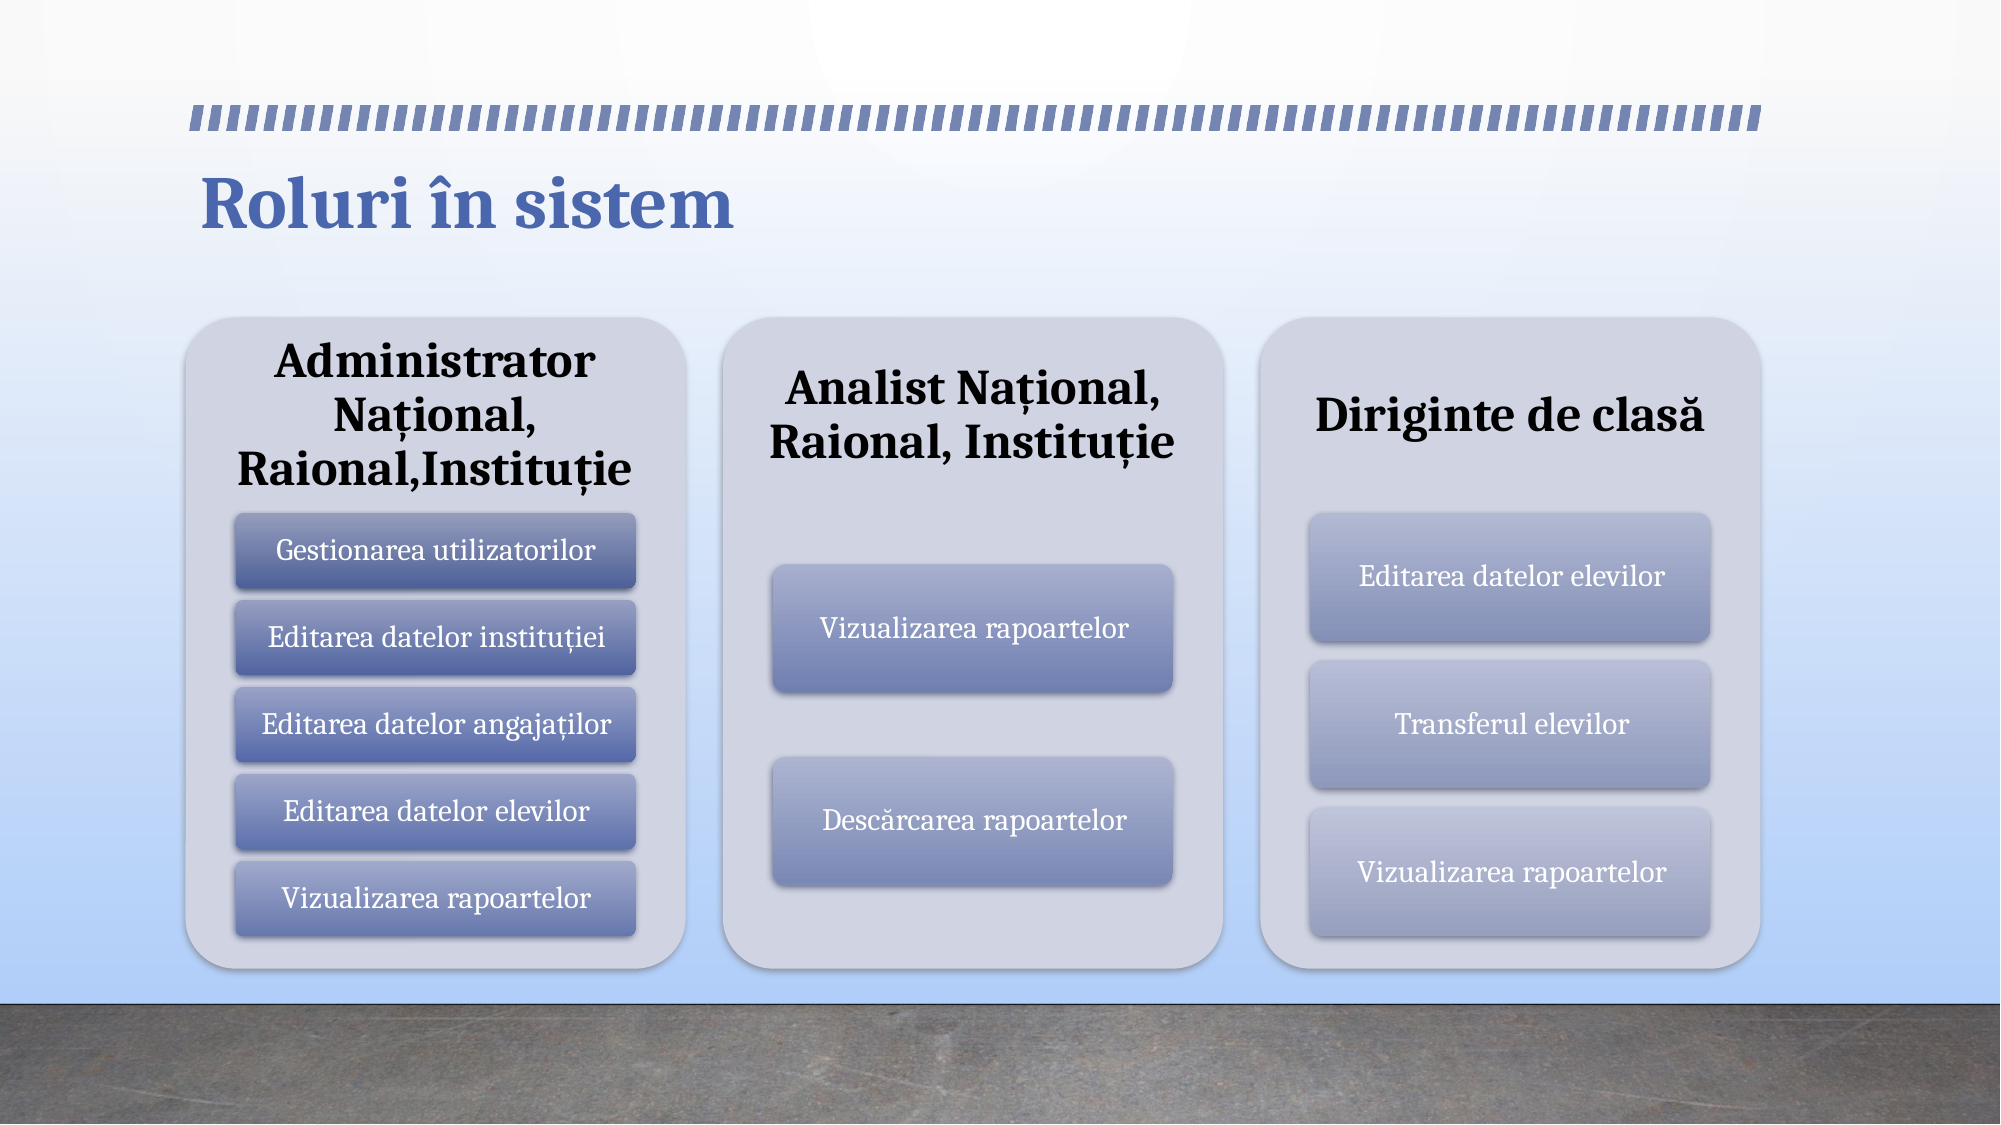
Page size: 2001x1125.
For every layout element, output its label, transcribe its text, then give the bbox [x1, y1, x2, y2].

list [184, 317, 1761, 970]
picture [0, 1004, 2000, 1124]
title Roluri în sistem [185, 156, 1761, 315]
